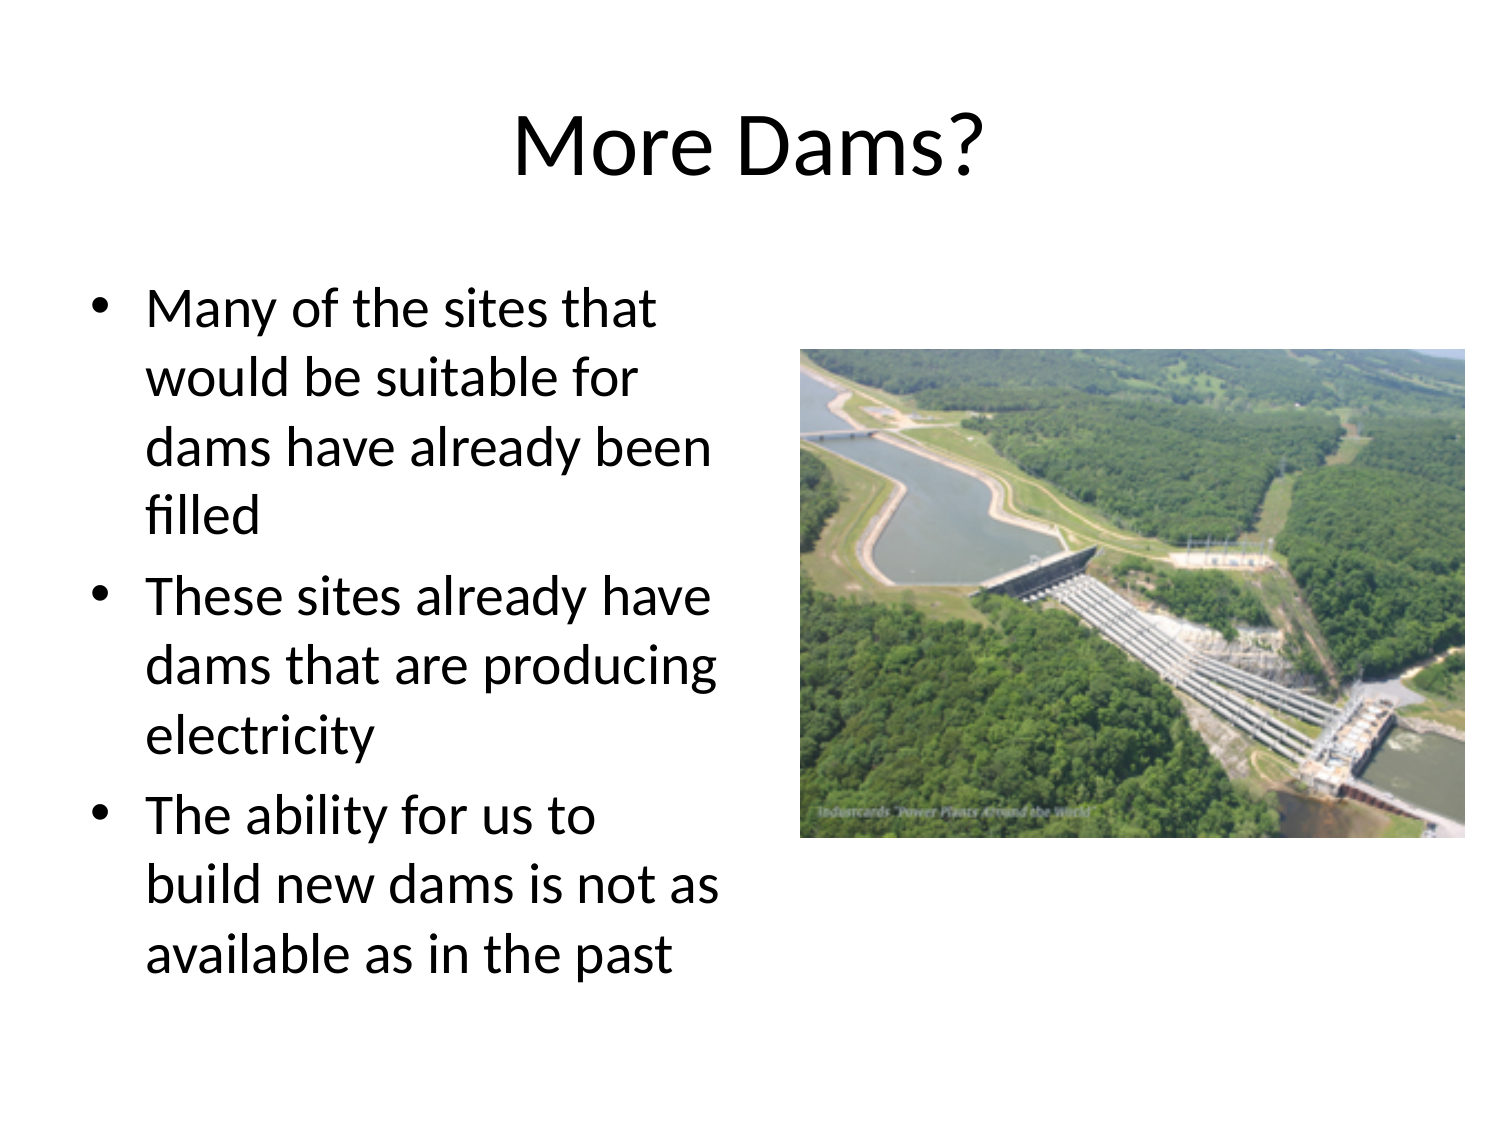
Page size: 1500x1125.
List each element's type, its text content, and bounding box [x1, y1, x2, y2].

list Many of the sites that would be suitable for dams have already been filled These sites already have dams that are producing electricity The ability for us to build new dams is not as available as in the past [75, 262, 738, 1005]
picture [799, 349, 1466, 838]
title More Dams? [75, 45, 1425, 233]
